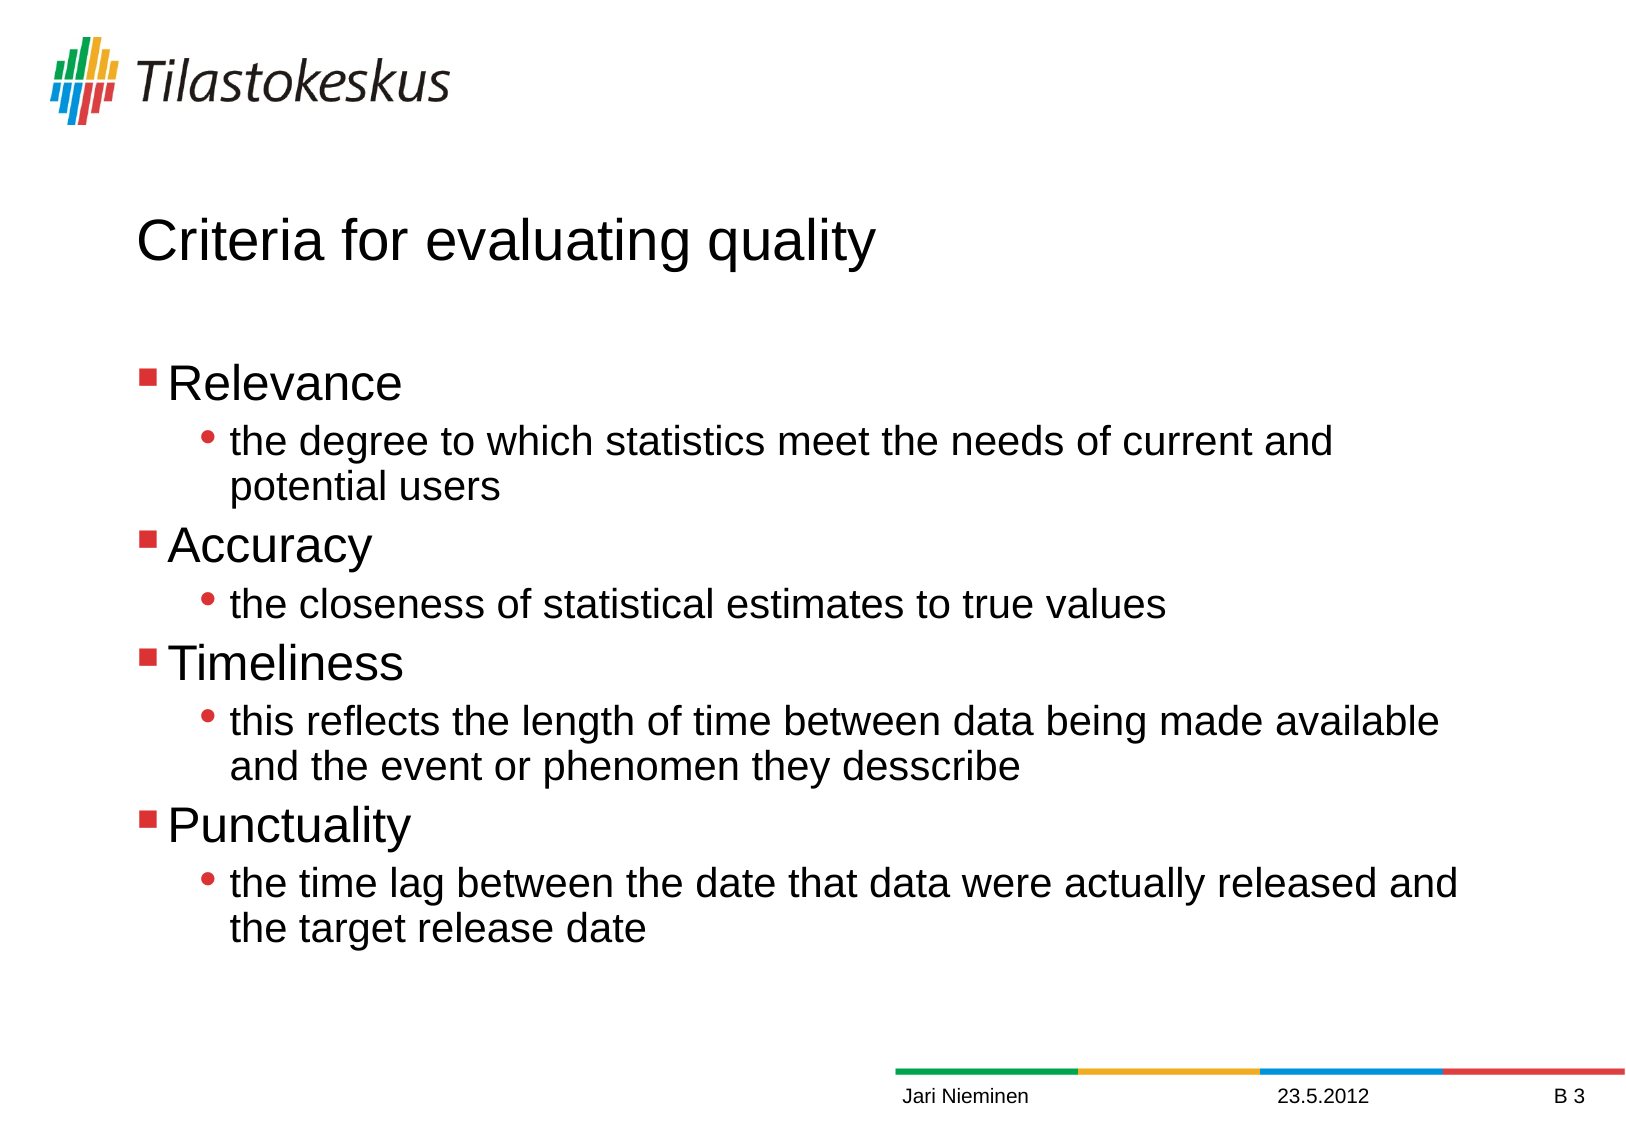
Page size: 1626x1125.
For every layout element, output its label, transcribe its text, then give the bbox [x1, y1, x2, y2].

picture [50, 37, 450, 125]
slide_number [1262, 1074, 1509, 1125]
list Relevance the degree to which statistics meet the needs of current and potential users Accuracy the closeness of statistical estimates to true values Timeliness this reflects the length of time between data being made available and the event or phenomen they desscribe Punctuality the time lag between the date that data were actually released and the target release date [121, 349, 1504, 1001]
footer Jari Nieminen [887, 1074, 1251, 1125]
slide_number B 3 [1509, 1074, 1601, 1125]
title Criteria for evaluating quality [121, 137, 1504, 338]
